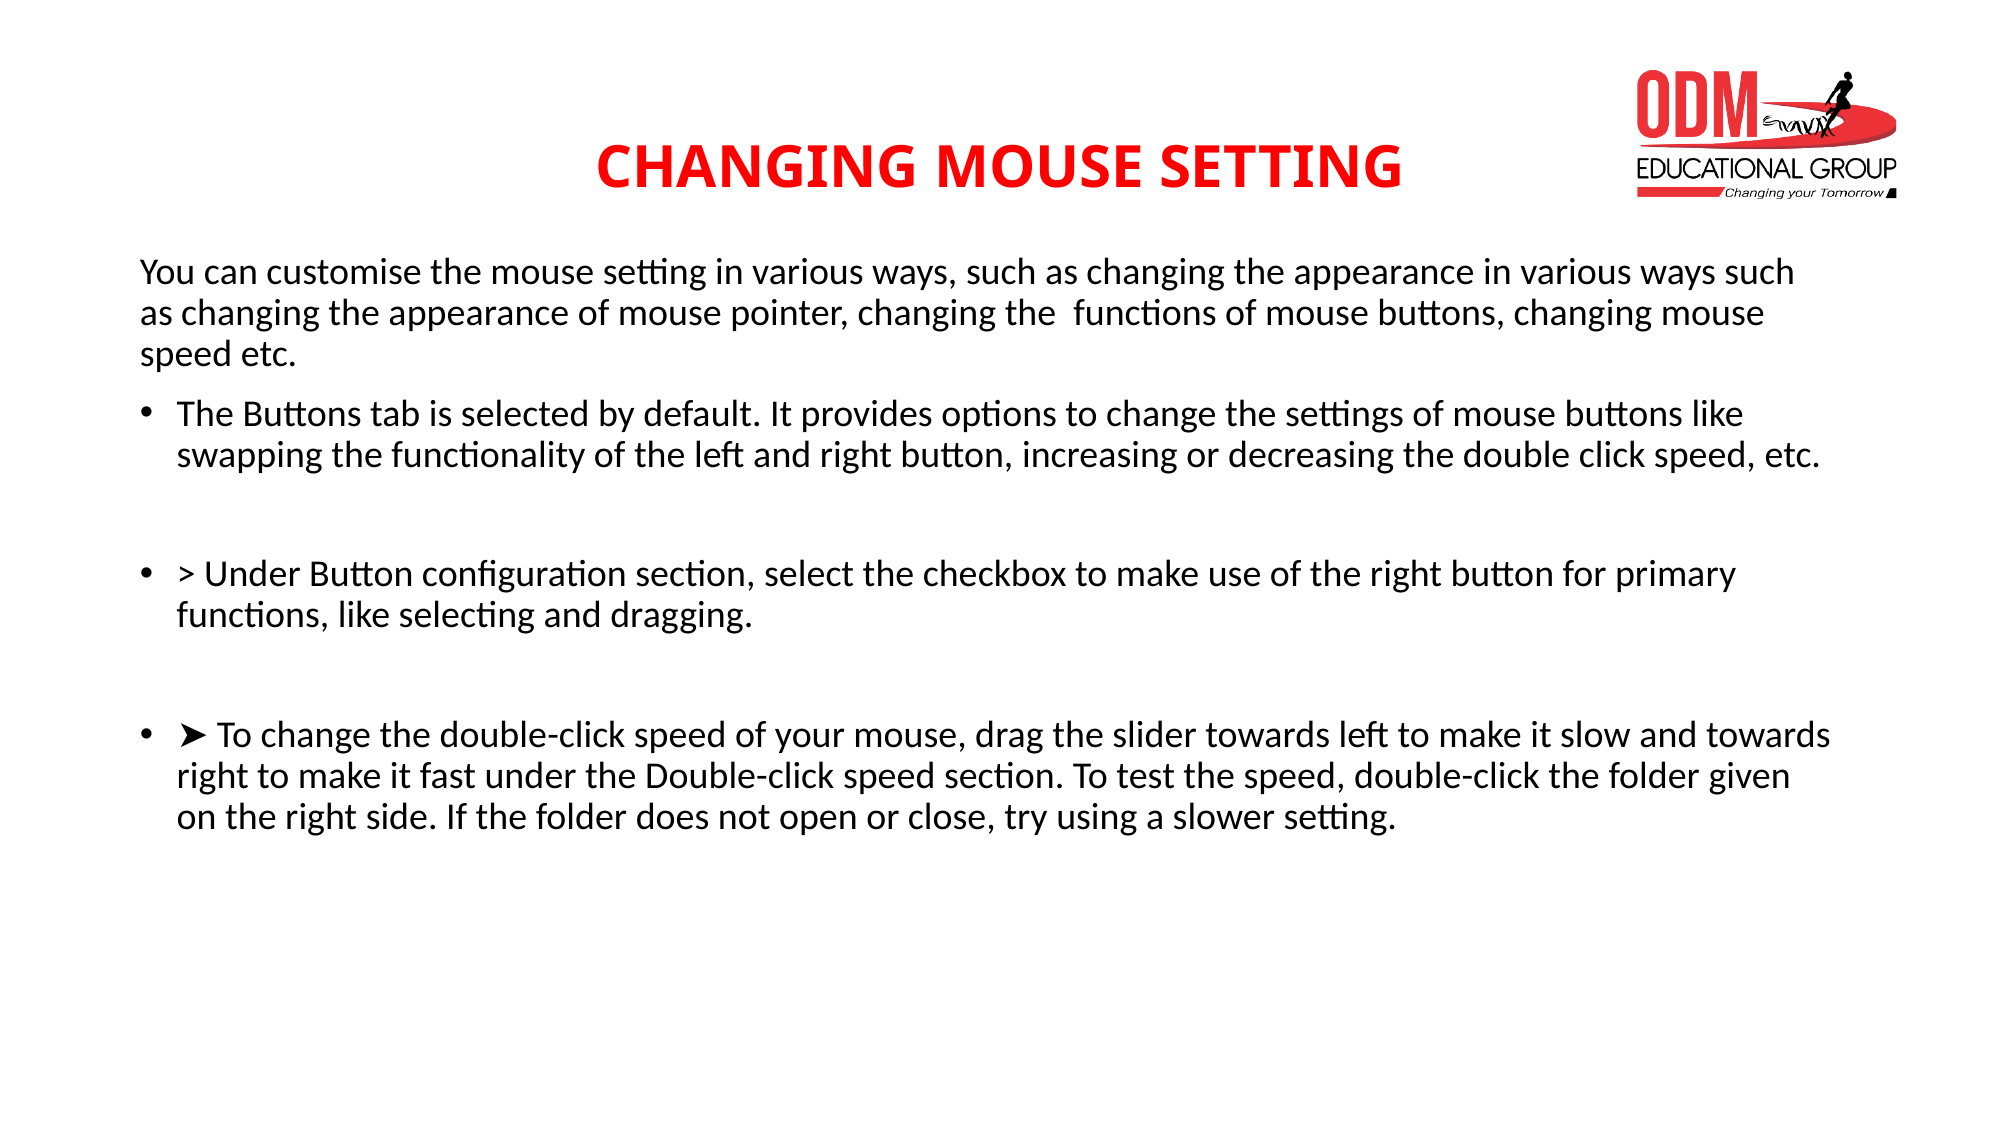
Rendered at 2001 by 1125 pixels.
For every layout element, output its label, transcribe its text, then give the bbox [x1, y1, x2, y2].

text_box [1637, 70, 1897, 199]
list You can customise the mouse setting in various ways, such as changing the appearance in various ways such as changing the appearance of mouse pointer, changing the functions of mouse buttons, changing mouse speed etc. The Buttons tab is selected by default. It provides options to change the settings of mouse buttons like swapping the functionality of the left and right button, increasing or decreasing the double click speed, etc. > Under Button configuration section, select the checkbox to make use of the right button for primary functions, like selecting and dragging. ➤ To change the double-click speed of your mouse, drag the slider towards left to make it slow and towards right to make it fast under the Double-click speed section. To test the speed, double-click the folder given on the right side. If the folder does not open or close, try using a slower setting. [124, 244, 1850, 958]
title CHANGING MOUSE SETTING [137, 59, 1863, 278]
